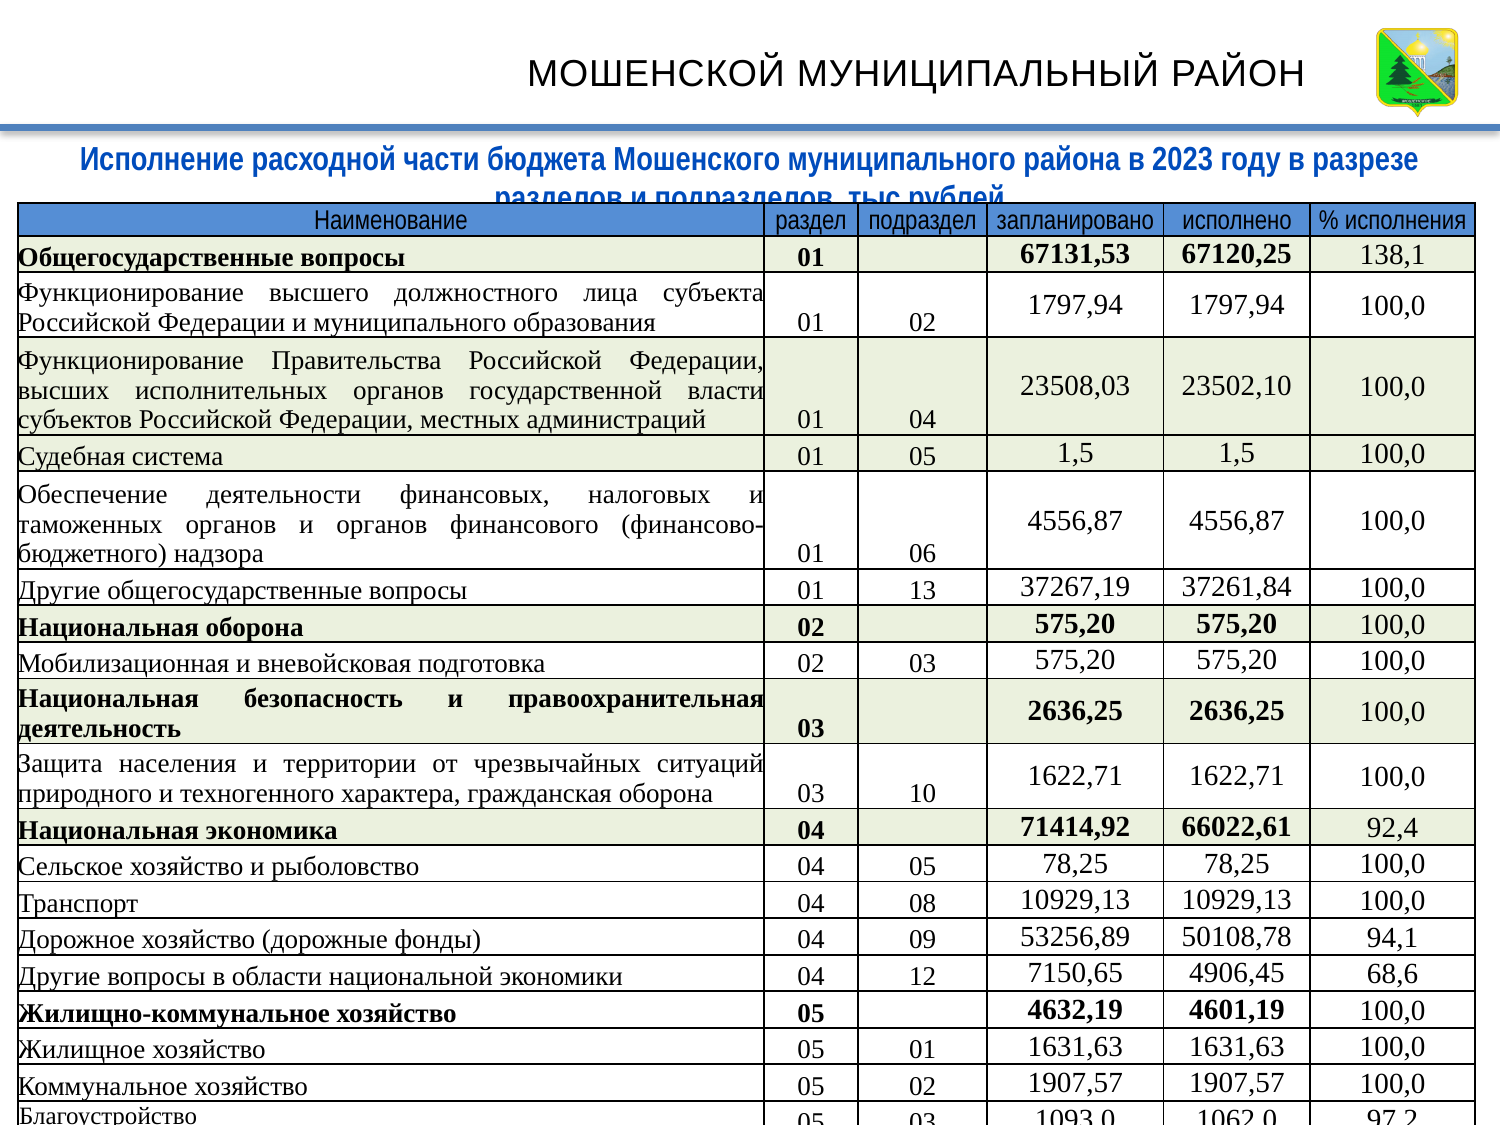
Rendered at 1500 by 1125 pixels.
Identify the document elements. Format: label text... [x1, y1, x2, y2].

table_cell 67120,25 [1164, 237, 1309, 271]
table_cell 02 [765, 643, 857, 678]
table_cell 12 [859, 956, 986, 990]
table_cell 71414,92 [988, 809, 1163, 844]
table_cell 100,0 [1311, 744, 1474, 808]
table_cell 04 [765, 809, 857, 844]
table_cell 100,0 [1311, 338, 1474, 434]
table_cell 05 [765, 992, 857, 1027]
table_cell [859, 679, 986, 743]
table_cell 1,5 [988, 436, 1163, 470]
table_header % исполнения [1311, 204, 1474, 235]
table_cell 1622,71 [1164, 744, 1309, 808]
table_cell 68,6 [1311, 956, 1474, 990]
table_cell 1631,63 [1164, 1029, 1309, 1063]
table_cell Мобилизационная и вневойсковая подготовка [19, 643, 763, 678]
table_cell 01 [859, 1029, 986, 1063]
table_cell Благоустройство [19, 1102, 763, 1125]
table_cell Сельское хозяйство и рыболовство [19, 846, 763, 881]
table_header подраздел [859, 204, 986, 235]
table_cell 4632,19 [988, 992, 1163, 1027]
table_cell 66022,61 [1164, 809, 1309, 844]
table_cell Коммунальное хозяйство [19, 1065, 763, 1100]
table_cell 7150,65 [988, 956, 1163, 990]
table_cell 05 [859, 846, 986, 881]
table_cell Обеспечение деятельности финансовых, налоговых и таможенных органов и органов финансового (финансово-бюджетного) надзора [19, 472, 763, 568]
table_cell Жилищно-коммунальное хозяйство [19, 992, 763, 1027]
table_cell 03 [859, 1102, 986, 1125]
table_cell 37261,84 [1164, 570, 1309, 604]
table_cell 08 [859, 882, 986, 917]
table_cell 23502,10 [1164, 338, 1309, 434]
table_cell Функционирование Правительства Российской Федерации, высших исполнительных органов государственной власти субъектов Российской Федерации, местных администраций [19, 338, 763, 434]
table_cell 05 [765, 1029, 857, 1063]
table_cell 100,0 [1311, 606, 1474, 641]
table_cell 02 [765, 606, 857, 641]
table_cell 04 [765, 956, 857, 990]
table_cell 13 [859, 570, 986, 604]
table_cell Дорожное хозяйство (дорожные фонды) [19, 919, 763, 954]
table_cell 01 [765, 237, 857, 271]
table_cell 01 [765, 273, 857, 336]
table_cell 100,0 [1311, 846, 1474, 881]
table_cell 02 [859, 273, 986, 336]
table_cell 1062,0 [1164, 1102, 1309, 1125]
table_cell Национальная оборона [19, 606, 763, 641]
table_cell 01 [765, 472, 857, 568]
table_cell 01 [765, 570, 857, 604]
table_cell 01 [765, 436, 857, 470]
table_cell 92,4 [1311, 809, 1474, 844]
table_cell Функционирование высшего должностного лица субъекта Российской Федерации и муниципального образования [19, 273, 763, 336]
table_cell Защита населения и территории от чрезвычайных ситуаций природного и техногенного характера, гражданская оборона [19, 744, 763, 808]
table_cell 04 [765, 846, 857, 881]
table_cell 05 [765, 1102, 857, 1125]
table_cell 575,20 [988, 643, 1163, 678]
table_cell 100,0 [1311, 570, 1474, 604]
table_cell 78,25 [988, 846, 1163, 881]
table_cell Общегосударственные вопросы [19, 237, 763, 271]
table_cell 2636,25 [988, 679, 1163, 743]
text_box МОШЕНСКОЙ МУНИЦИПАЛЬНЫЙ РАЙОН [512, 41, 1350, 102]
table_cell 09 [859, 919, 986, 954]
table_cell 05 [859, 436, 986, 470]
table_cell 04 [765, 919, 857, 954]
table_cell 03 [765, 744, 857, 808]
table_cell 100,0 [1311, 472, 1474, 568]
table_cell [859, 992, 986, 1027]
table_cell 100,0 [1311, 992, 1474, 1027]
table_cell 100,0 [1311, 643, 1474, 678]
table_cell 575,20 [988, 606, 1163, 641]
table_cell Другие общегосударственные вопросы [19, 570, 763, 604]
table_cell 1797,94 [988, 273, 1163, 336]
table_cell 2636,25 [1164, 679, 1309, 743]
table_cell 1797,94 [1164, 273, 1309, 336]
table_cell 03 [859, 643, 986, 678]
table_cell [859, 606, 986, 641]
table_cell 138,1 [1311, 237, 1474, 271]
table_header Наименование [19, 204, 763, 235]
table_cell 1093,0 [988, 1102, 1163, 1125]
table_cell 02 [859, 1065, 986, 1100]
table_cell [859, 237, 986, 271]
table_cell 100,0 [1311, 882, 1474, 917]
table_cell 1907,57 [1164, 1065, 1309, 1100]
table_cell 10929,13 [988, 882, 1163, 917]
table_cell 10 [859, 744, 986, 808]
table_cell 1631,63 [988, 1029, 1163, 1063]
table_cell 100,0 [1311, 436, 1474, 470]
table_cell 1907,57 [988, 1065, 1163, 1100]
table_cell 06 [859, 472, 986, 568]
table_cell 97,2 [1311, 1102, 1474, 1125]
table_cell 04 [765, 882, 857, 917]
table_cell 05 [765, 1065, 857, 1100]
table_cell 4556,87 [1164, 472, 1309, 568]
table_cell 4601,19 [1164, 992, 1309, 1027]
table_cell Судебная система [19, 436, 763, 470]
table_cell [859, 809, 986, 844]
table_cell 37267,19 [988, 570, 1163, 604]
table_cell 23508,03 [988, 338, 1163, 434]
table_cell 575,20 [1164, 643, 1309, 678]
table_header запланировано [988, 204, 1163, 235]
table_cell Транспорт [19, 882, 763, 917]
table_cell 78,25 [1164, 846, 1309, 881]
table_cell 100,0 [1311, 679, 1474, 743]
table_cell 94,1 [1311, 919, 1474, 954]
table_cell 100,0 [1311, 1065, 1474, 1100]
text_box Исполнение расходной части бюджета Мошенского муниципального района в 2023 году в разрезе разделов и подразделов, тыс.рублей [0, 139, 1500, 224]
table_cell 53256,89 [988, 919, 1163, 954]
table_cell 4556,87 [988, 472, 1163, 568]
table_cell 1,5 [1164, 436, 1309, 470]
table_cell 100,0 [1311, 273, 1474, 336]
table_cell 4906,45 [1164, 956, 1309, 990]
table_cell 03 [765, 679, 857, 743]
table_cell 50108,78 [1164, 919, 1309, 954]
table_cell 10929,13 [1164, 882, 1309, 917]
table_cell Национальная безопасность и правоохранительная деятельность [19, 679, 763, 743]
picture [1375, 26, 1459, 118]
table_cell 100,0 [1311, 1029, 1474, 1063]
table_header раздел [765, 204, 857, 235]
table_cell 04 [859, 338, 986, 434]
table_cell 67131,53 [988, 237, 1163, 271]
table_cell Национальная экономика [19, 809, 763, 844]
table_cell 575,20 [1164, 606, 1309, 641]
table_header исполнено [1164, 204, 1309, 235]
table_cell 1622,71 [988, 744, 1163, 808]
table_cell Другие вопросы в области национальной экономики [19, 956, 763, 990]
table_cell Жилищное хозяйство [19, 1029, 763, 1063]
table_cell 01 [765, 338, 857, 434]
